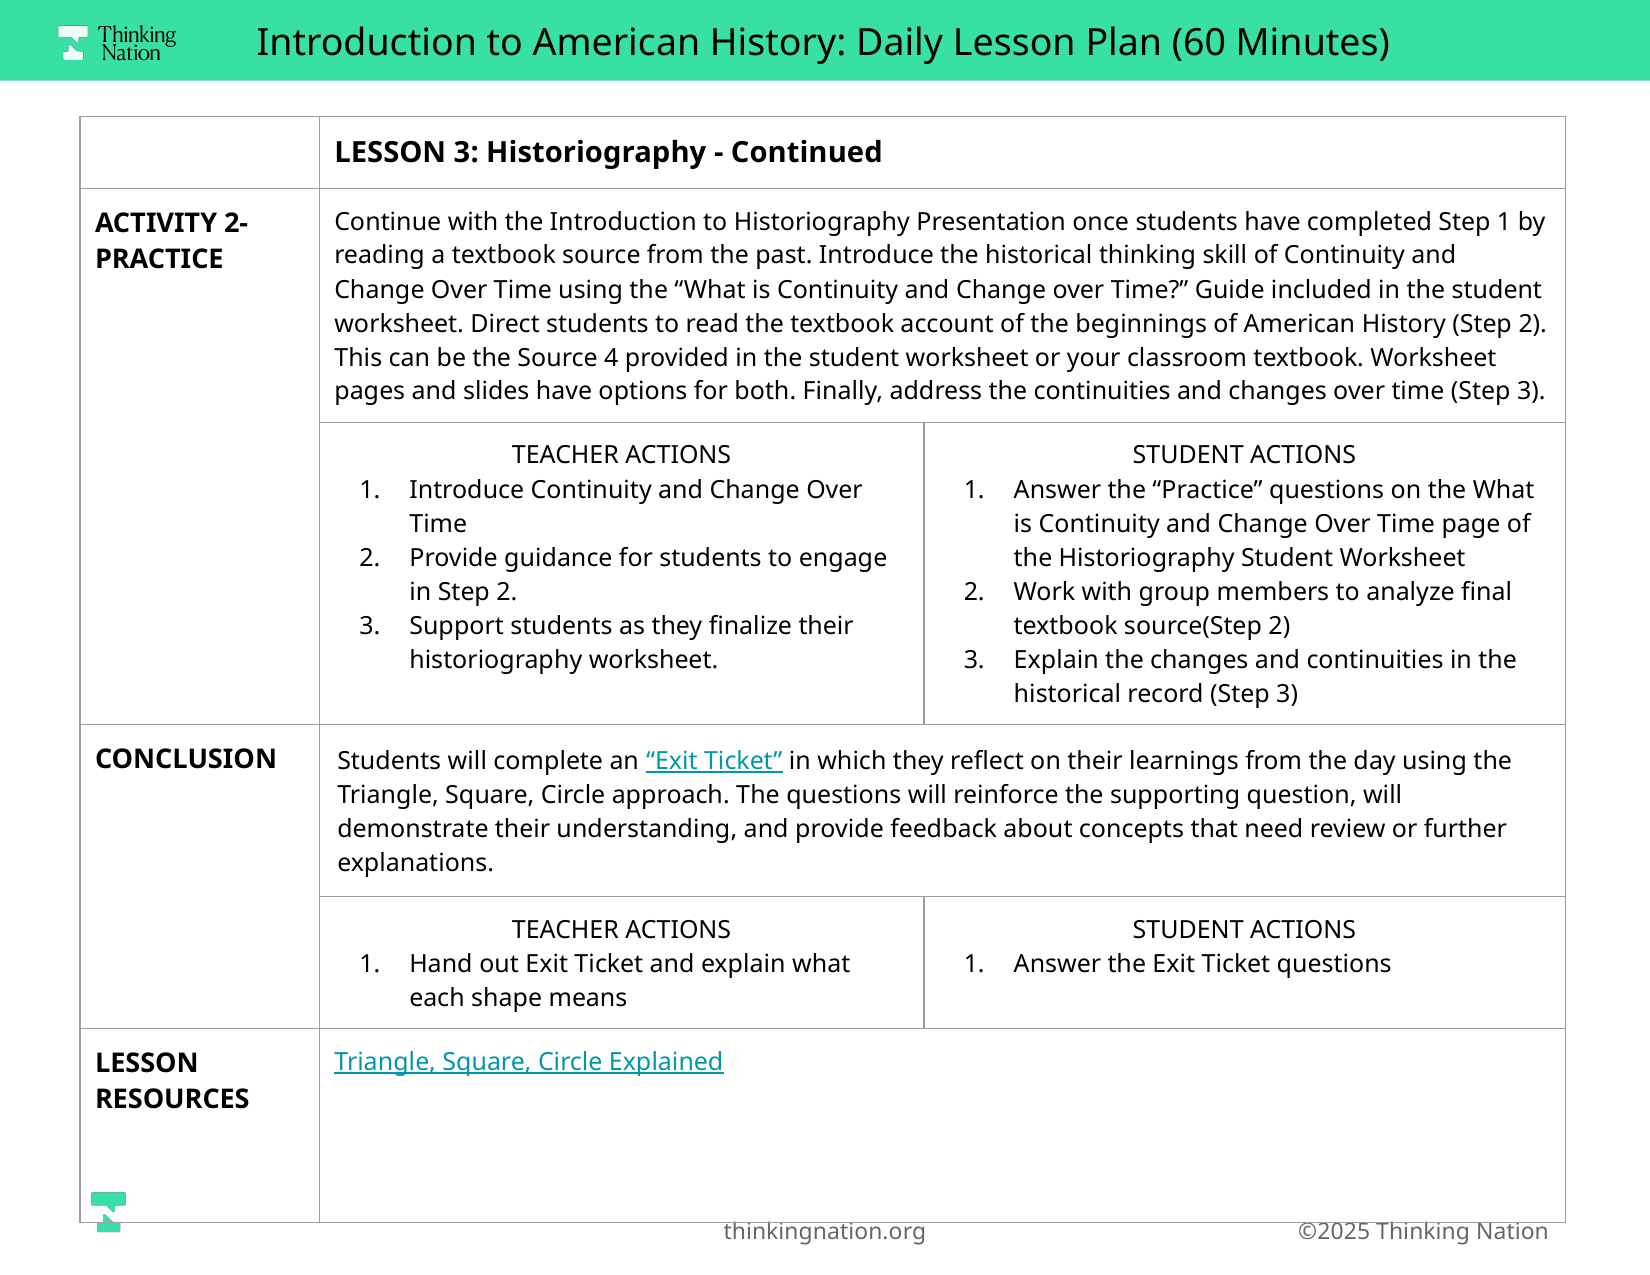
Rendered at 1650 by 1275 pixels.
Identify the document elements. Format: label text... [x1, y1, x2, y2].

table_cell LESSON RESOURCES [81, 1029, 319, 1222]
table_cell Triangle, Square, Circle Explained [320, 1029, 1565, 1222]
table_cell STUDENT ACTIONS Answer the Exit Ticket questions [925, 897, 1565, 1028]
table_cell Students will complete an “Exit Ticket” in which they reflect on their learnings from the day using the Triangle, Square, Circle approach. The questions will reinforce the supporting question, will demonstrate their understanding, and provide feedback about concepts that need review or further explanations. [320, 725, 1565, 896]
table_cell TEACHER ACTIONS Hand out Exit Ticket and explain what each shape means [320, 897, 923, 1028]
text_box ©2025 Thinking Nation [1174, 1223, 1566, 1240]
text_box thinkingnation.org [629, 1223, 1021, 1240]
picture [45, 14, 180, 71]
table_cell TEACHER ACTIONS Introduce Continuity and Change Over Time Provide guidance for students to engage in Step 2. Support students as they finalize their historiography worksheet. [320, 423, 923, 724]
table_cell STUDENT ACTIONS Answer the “Practice” questions on the What is Continuity and Change Over Time page of the Historiography Student Worksheet Work with group members to analyze final textbook source(Step 2) Explain the changes and continuities in the historical record (Step 3) [925, 423, 1565, 724]
table_cell ACTIVITY 2- PRACTICE [81, 189, 319, 724]
table_header LESSON 3: Historiography - Continued [320, 117, 1565, 188]
table_cell Continue with the Introduction to Historiography Presentation once students have completed Step 1 by reading a textbook source from the past. Introduce the historical thinking skill of Continuity and Change Over Time using the “What is Continuity and Change over Time?” Guide included in the student worksheet. Direct students to read the textbook account of the beginnings of American History (Step 2). This can be the Source 4 provided in the student worksheet or your classroom textbook. Worksheet pages and slides have options for both. Finally, address the continuities and changes over time (Step 3). [320, 189, 1565, 422]
picture [80, 1184, 136, 1240]
table_cell CONCLUSION [81, 725, 319, 1028]
text_box Introduction to American History: Daily Lesson Plan (60 Minutes) [0, 0, 1650, 81]
table_header [81, 117, 319, 188]
